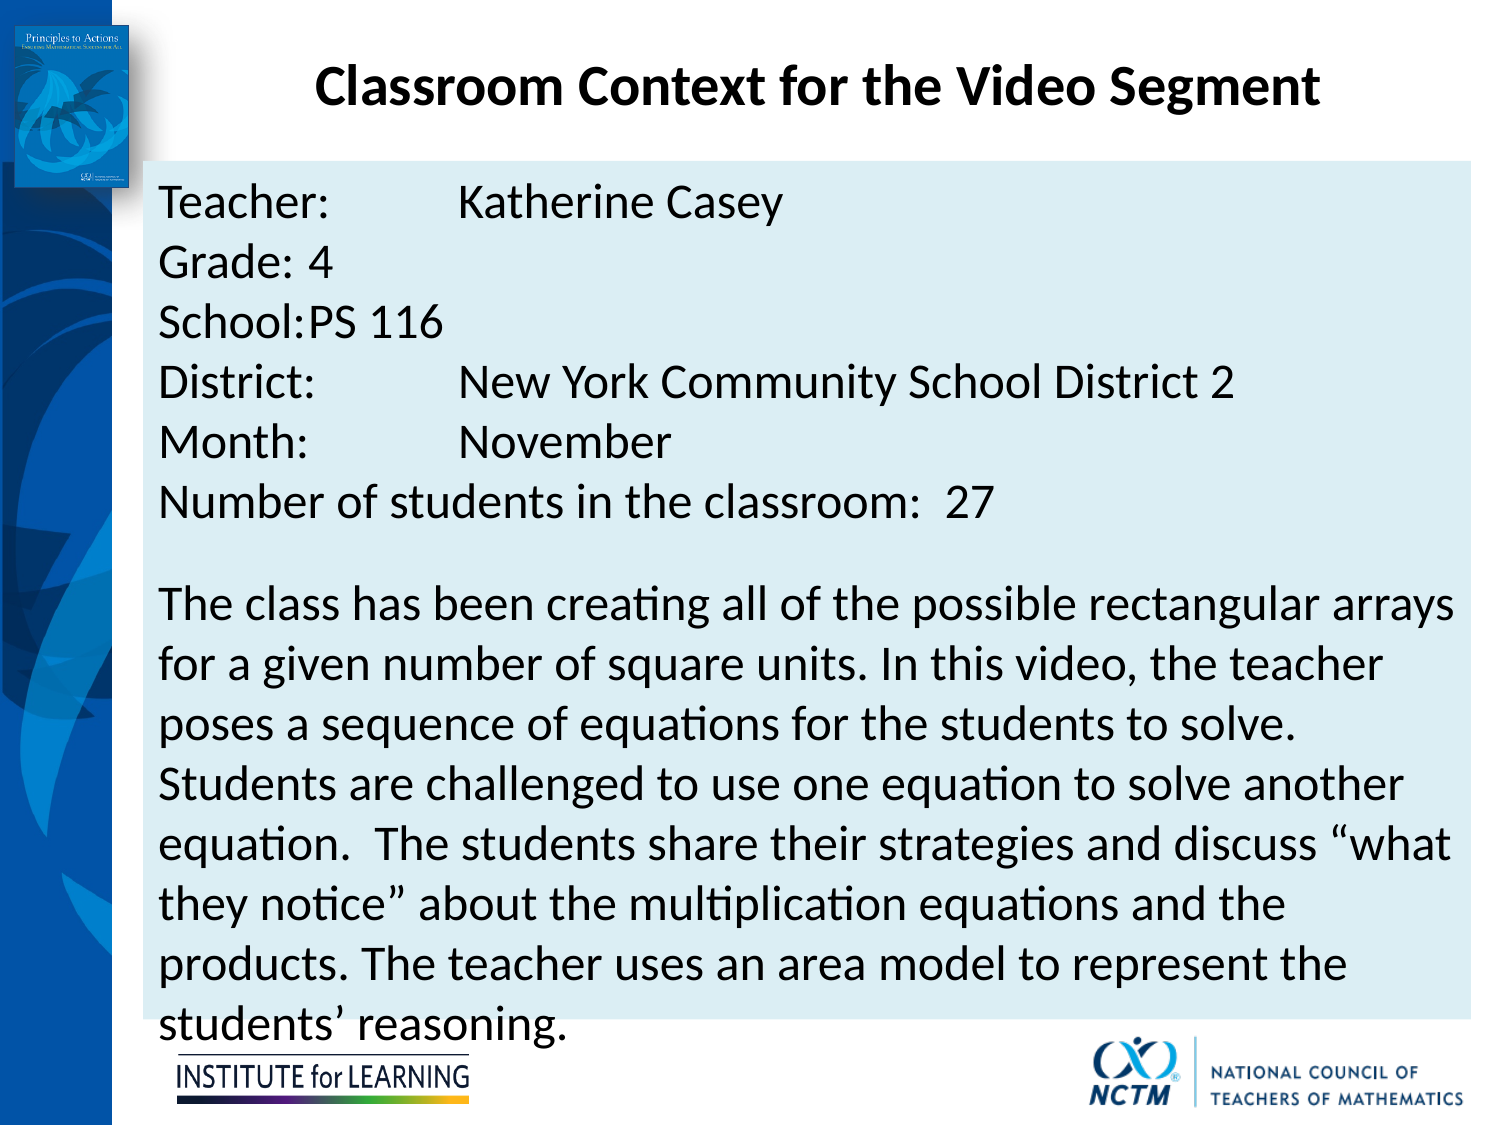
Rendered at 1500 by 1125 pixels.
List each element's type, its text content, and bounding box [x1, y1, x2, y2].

picture [0, 0, 112, 1125]
title Classroom Context for the Video Segment [143, 22, 1495, 141]
picture [15, 26, 128, 187]
list Teacher: Katherine Casey Grade: 4 School: PS 116 District: New York Community School District 2 Month: November Number of students in the classroom: 27 The class has been creating all of the possible rectangular arrays for a given number of square units. In this video, the teacher poses a sequence of equations for the students to solve. Students are challenged to use one equation to solve another equation. The students share their strategies and discuss “what they notice” about the multiplication equations and the products. The teacher uses an area model to represent the students’ reasoning. [143, 160, 1471, 1020]
picture [177, 1054, 469, 1104]
